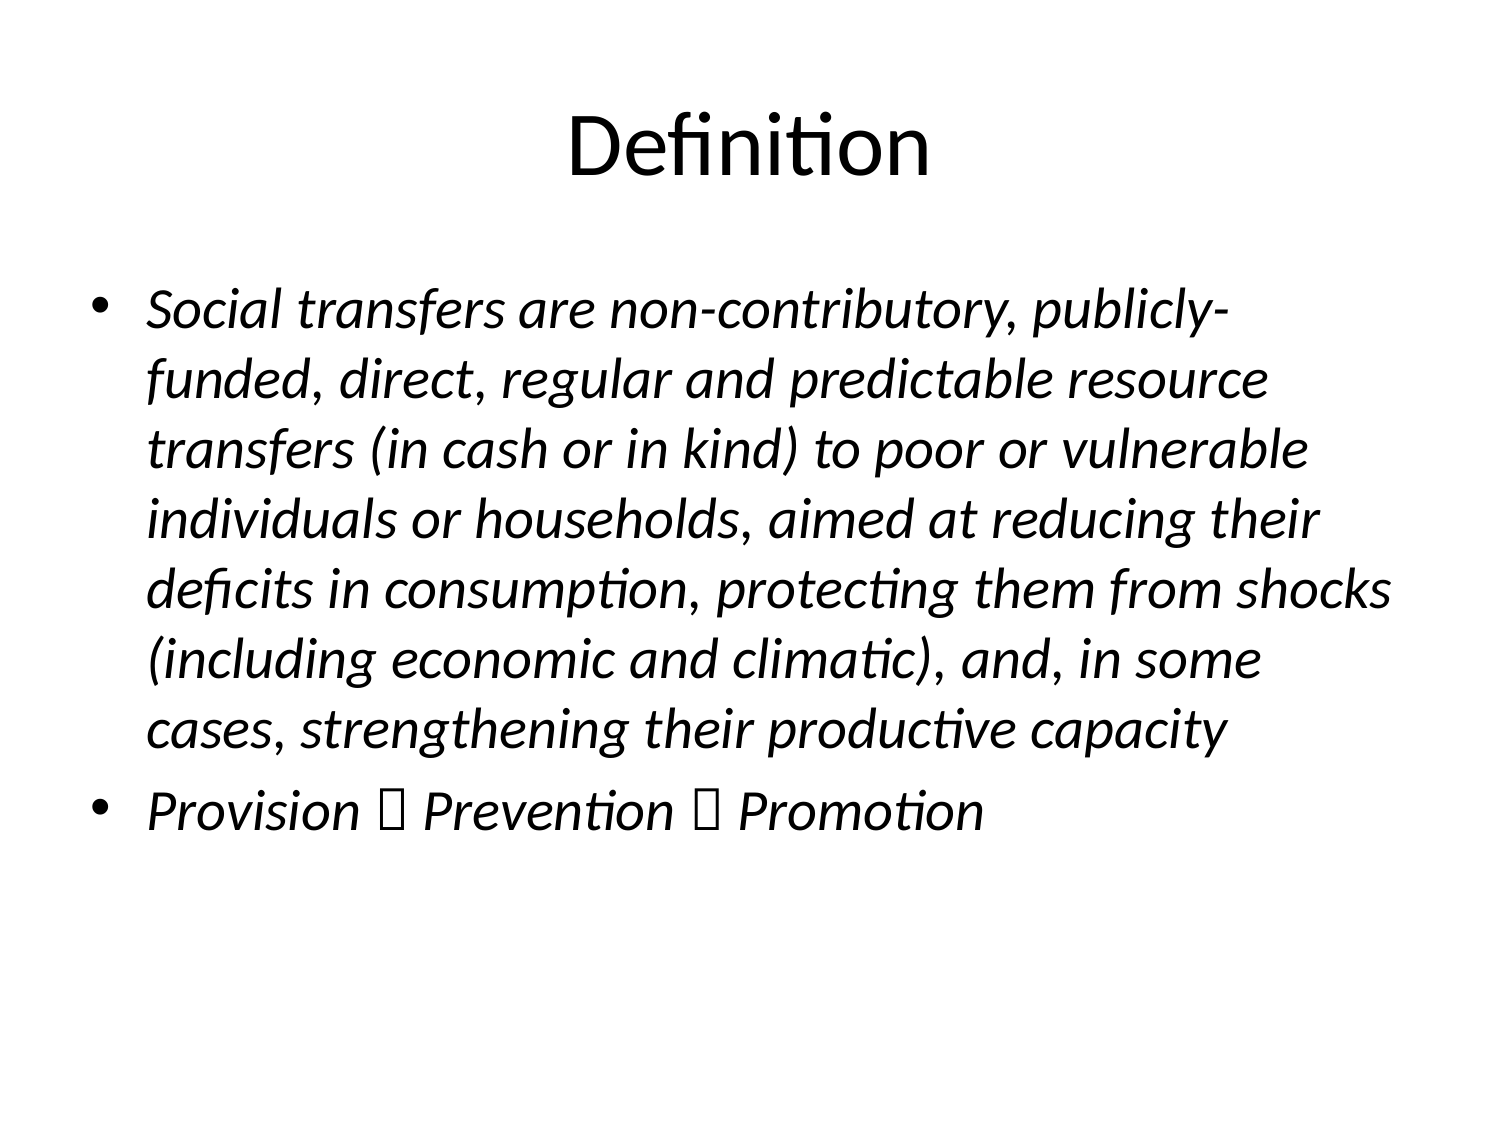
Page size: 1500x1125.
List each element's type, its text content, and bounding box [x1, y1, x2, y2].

list Social transfers are non-contributory, publicly-funded, direct, regular and predictable resource transfers (in cash or in kind) to poor or vulnerable individuals or households, aimed at reducing their deficits in consumption, protecting them from shocks (including economic and climatic), and, in some cases, strengthening their productive capacity Provision  Prevention  Promotion [75, 262, 1425, 1005]
title Definition [75, 45, 1425, 233]
